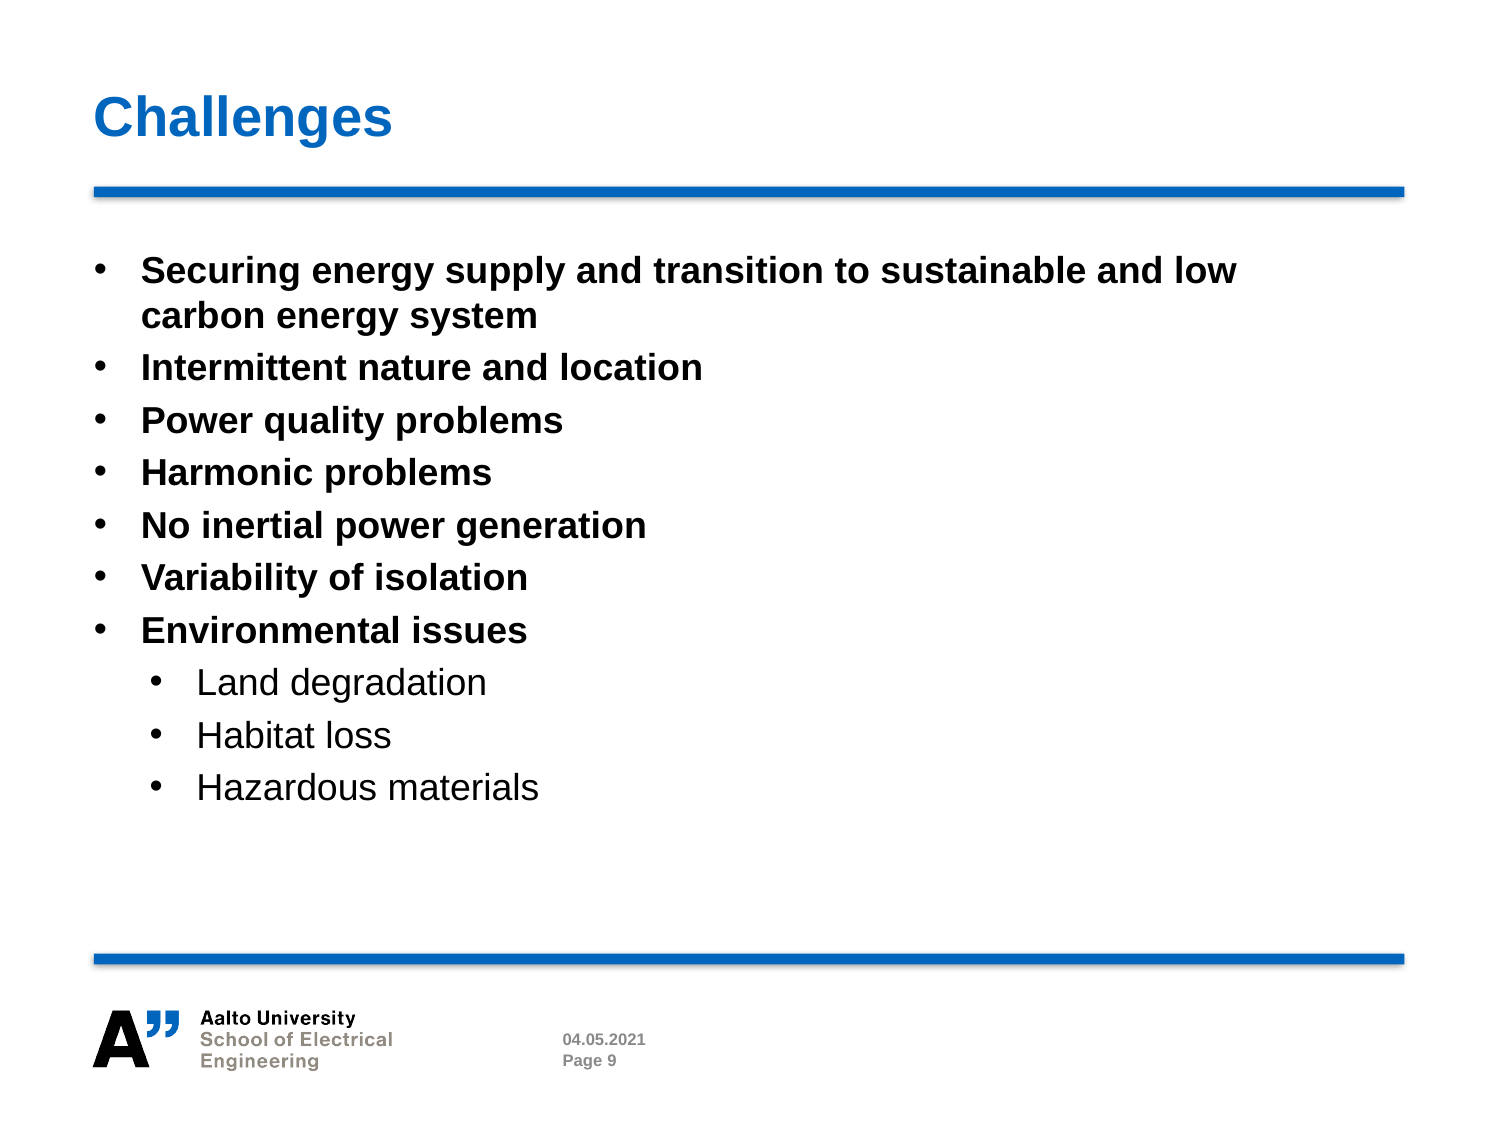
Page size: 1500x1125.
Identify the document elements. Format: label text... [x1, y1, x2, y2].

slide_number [562, 1029, 816, 1050]
list Securing energy supply and transition to sustainable and low carbon energy system Intermittent nature and location Power quality problems Harmonic problems No inertial power generation Variability of isolation Environmental issues Land degradation Habitat loss Hazardous materials [93, 245, 1369, 925]
picture [35, 953, 449, 1125]
slide_number Page 9 [562, 1050, 816, 1071]
title Challenges [93, 80, 1369, 228]
